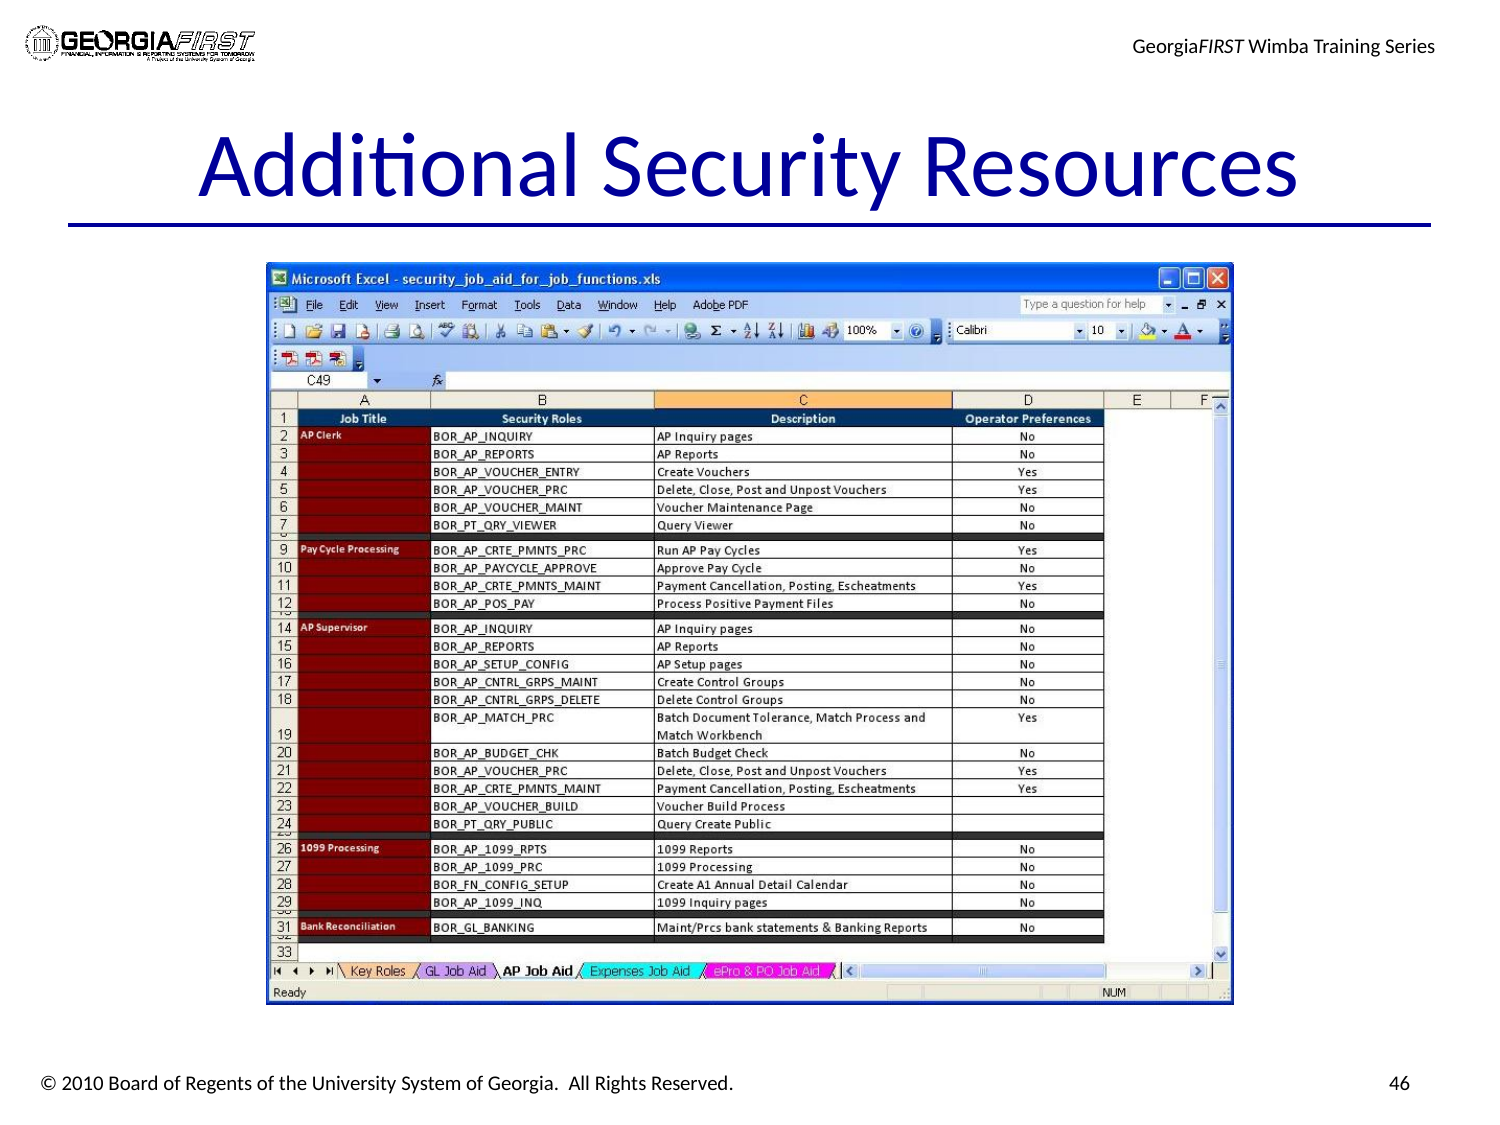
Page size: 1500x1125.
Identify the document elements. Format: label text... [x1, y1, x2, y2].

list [266, 262, 1234, 1006]
picture [24, 24, 255, 63]
title Additional Security Resources [75, 87, 1425, 233]
